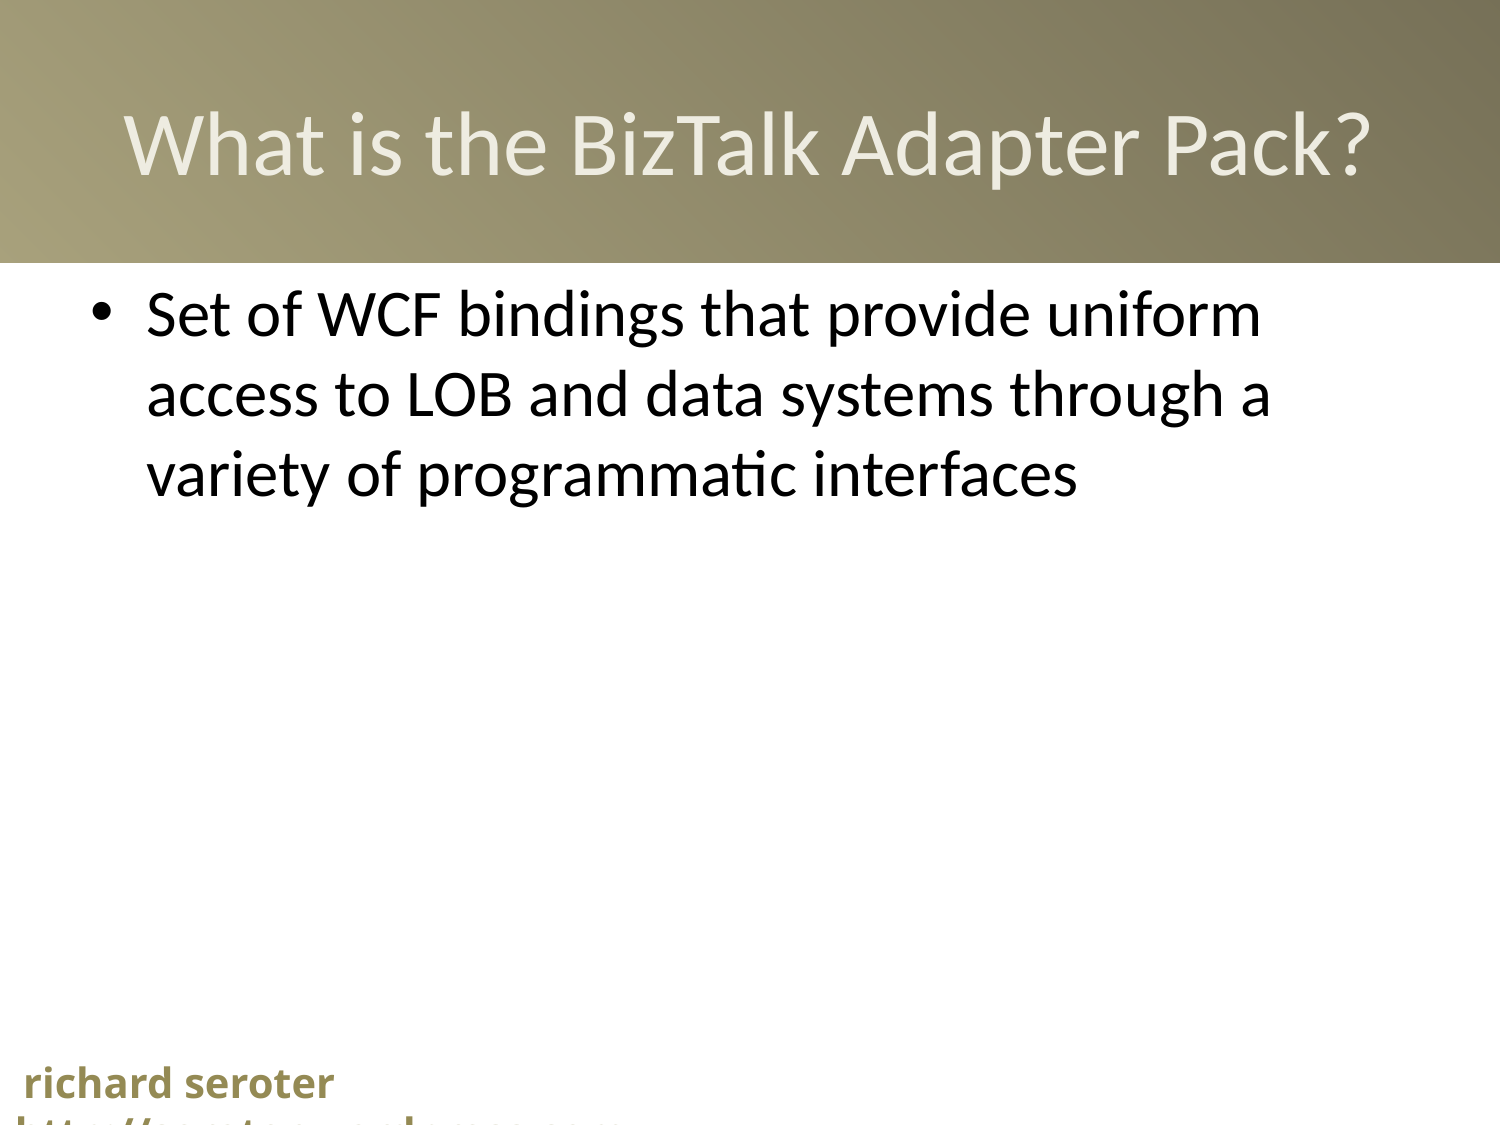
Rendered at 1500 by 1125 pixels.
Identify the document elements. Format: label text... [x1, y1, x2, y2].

list Set of WCF bindings that provide uniform access to LOB and data systems through a variety of programmatic interfaces [75, 262, 1425, 1005]
text_box richard seroter http://seroter.wordpress.com [0, 1049, 1500, 1125]
title What is the BizTalk Adapter Pack? [75, 45, 1425, 233]
text_box [0, 0, 1500, 265]
